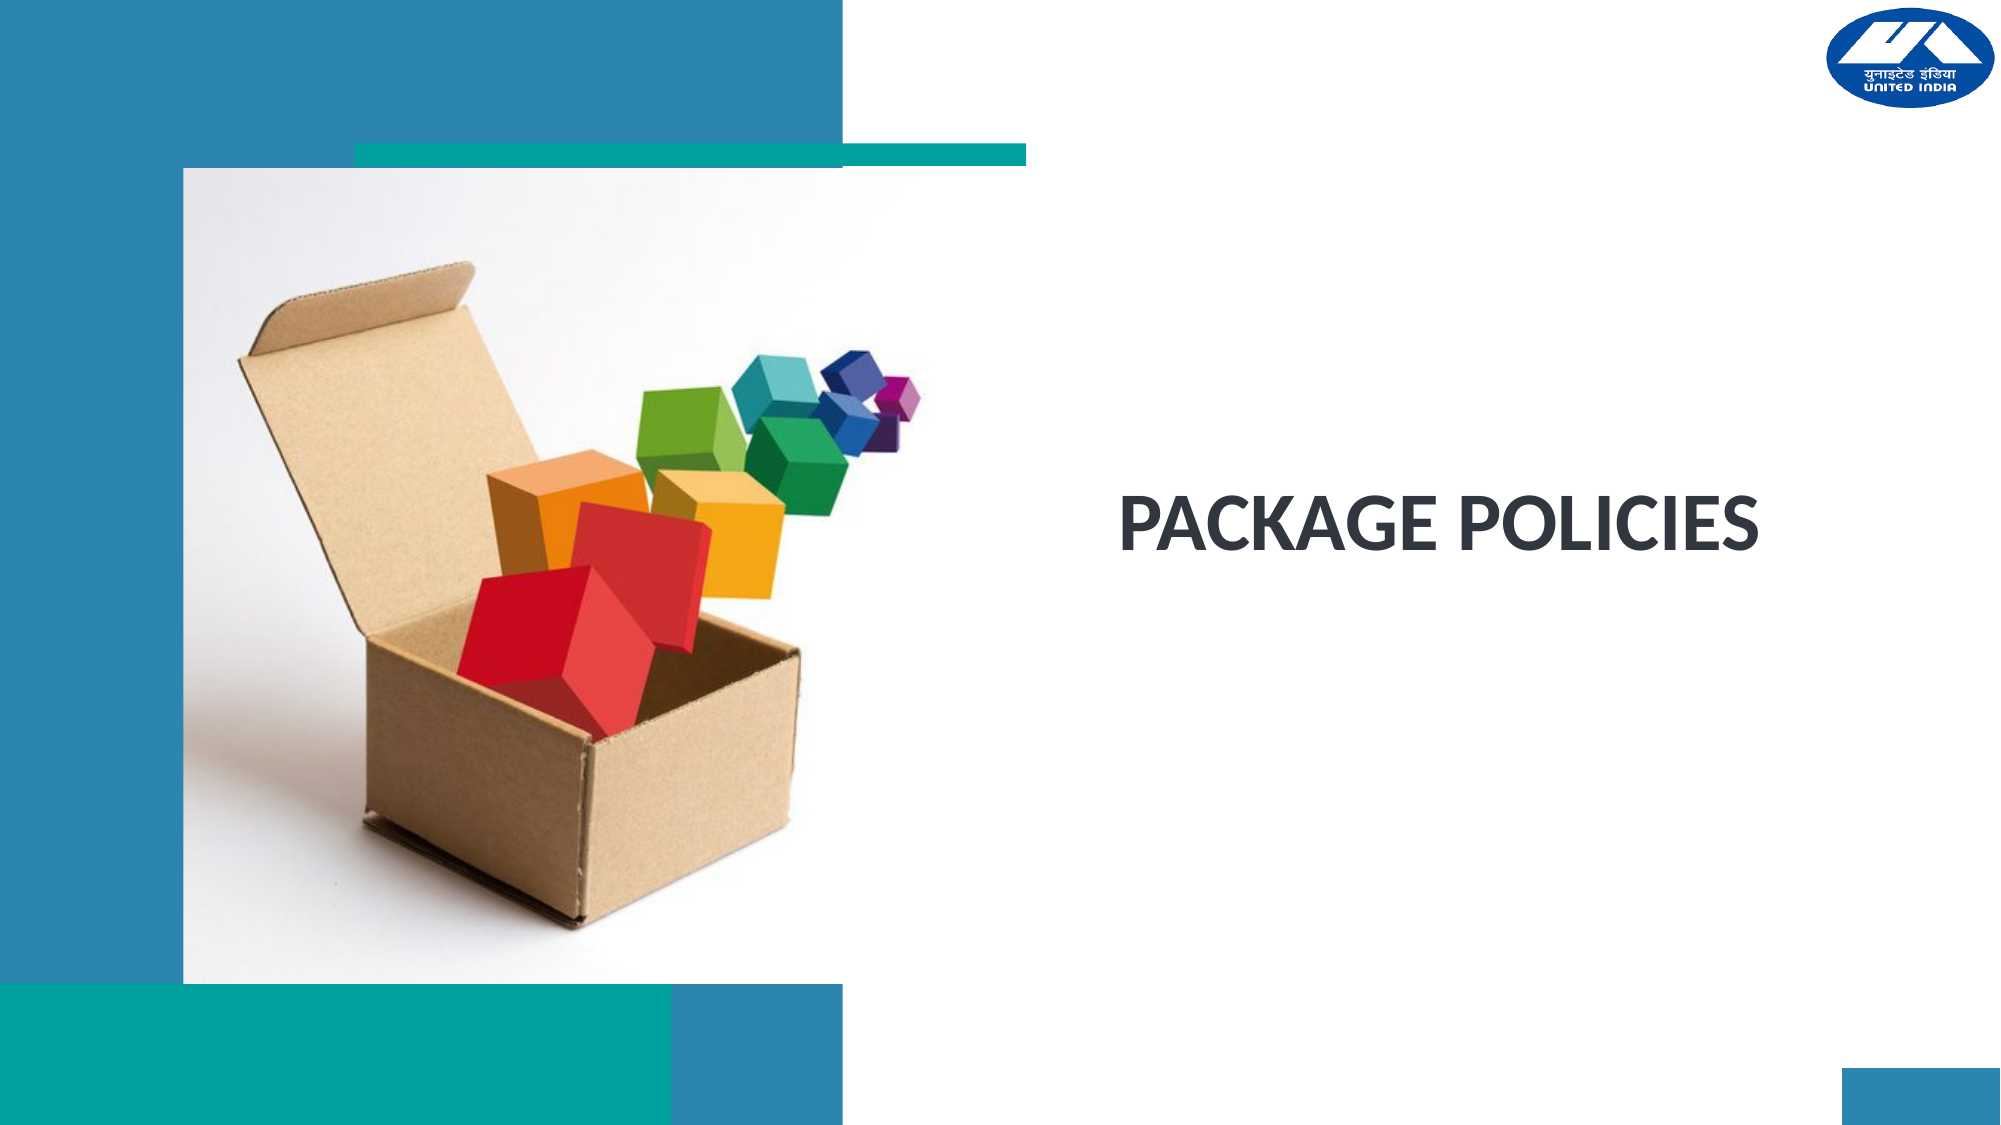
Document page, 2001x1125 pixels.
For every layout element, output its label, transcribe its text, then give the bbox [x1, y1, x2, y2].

title PACKAGE POLICIES [1103, 321, 1969, 577]
picture [183, 168, 1027, 984]
picture [1820, 3, 2000, 111]
